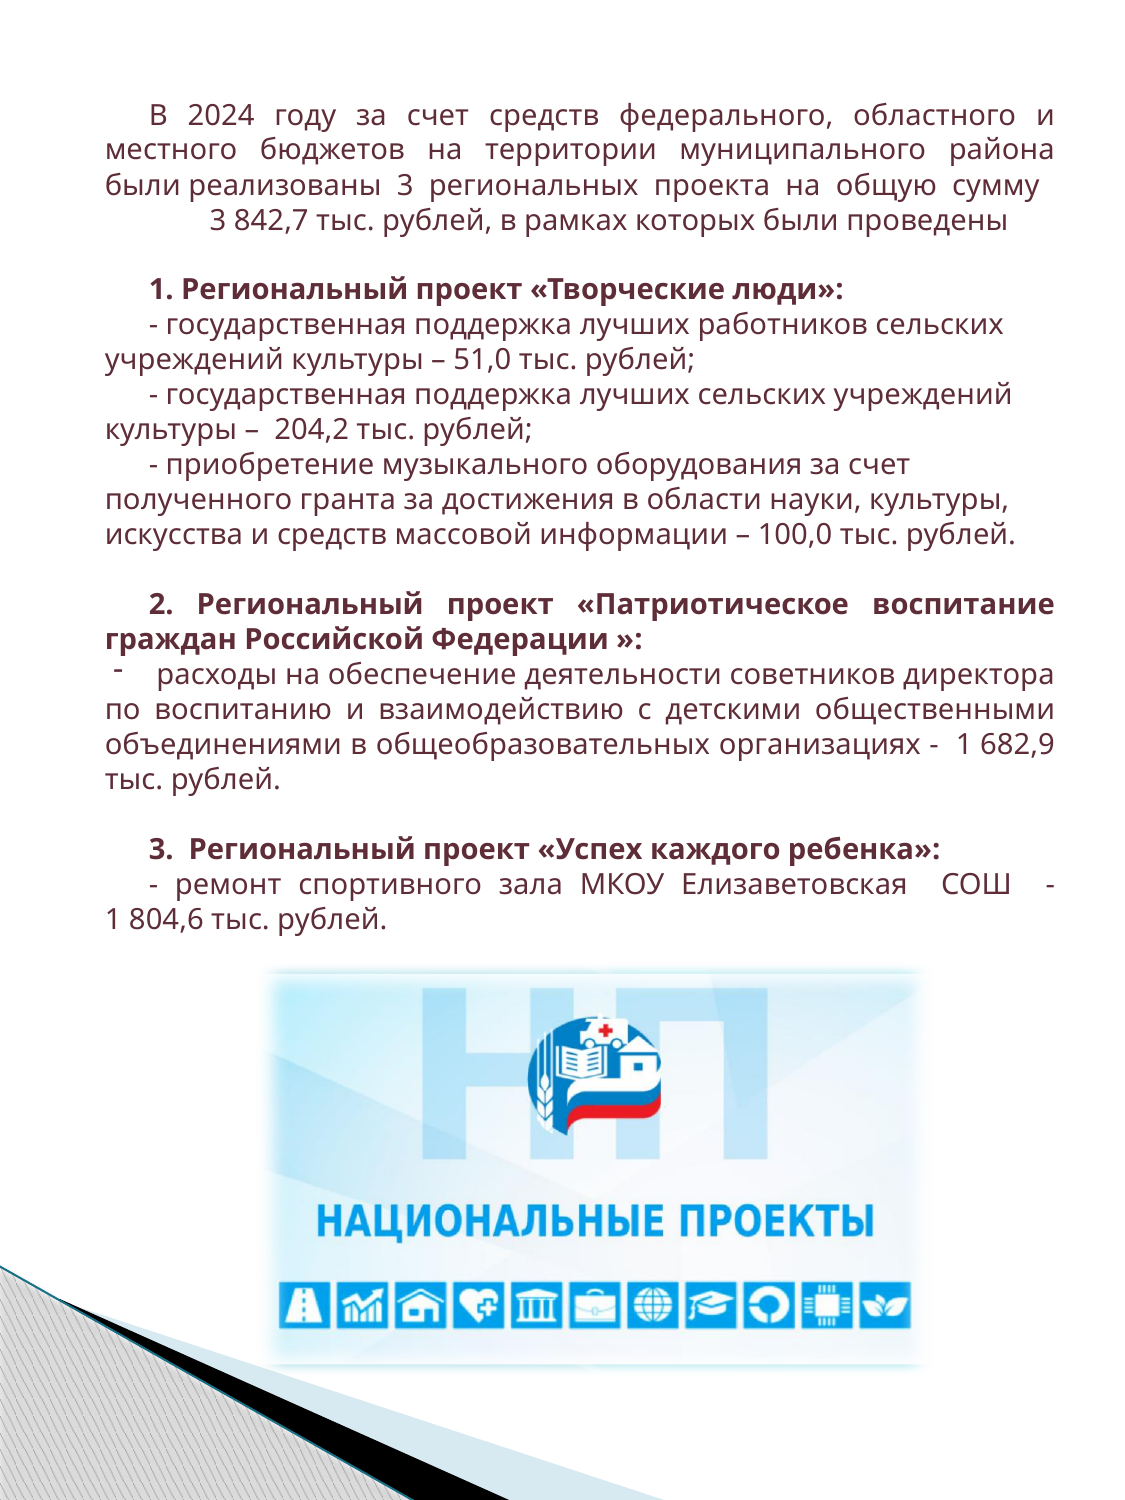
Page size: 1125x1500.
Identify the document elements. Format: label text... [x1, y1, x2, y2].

picture [255, 962, 934, 1377]
text_box В 2024 году за счет средств федерального, областного и местного бюджетов на территории муниципального района были реализованы 3 региональных проекта на общую сумму 3 842,7 тыс. рублей, в рамках которых были проведены 1. Региональный проект «Творческие люди»: - государственная поддержка лучших работников сельских учреждений культуры – 51,0 тыс. рублей; - государственная поддержка лучших сельских учреждений культуры – 204,2 тыс. рублей; - приобретение музыкального оборудования за счет полученного гранта за достижения в области науки, культуры, искусства и средств массовой информации – 100,0 тыс. рублей. 2. Региональный проект «Патриотическое воспитание граждан Российской Федерации »: расходы на обеспечение деятельности советников директора по воспитанию и взаимодействию с детскими общественными объединениями в общеобразовательных организациях - 1 682,9 тыс. рублей. 3. Региональный проект «Успех каждого ребенка»: - ремонт спортивного зала МКОУ Елизаветовская СОШ - 1 804,6 тыс. рублей. [89, 88, 1071, 978]
